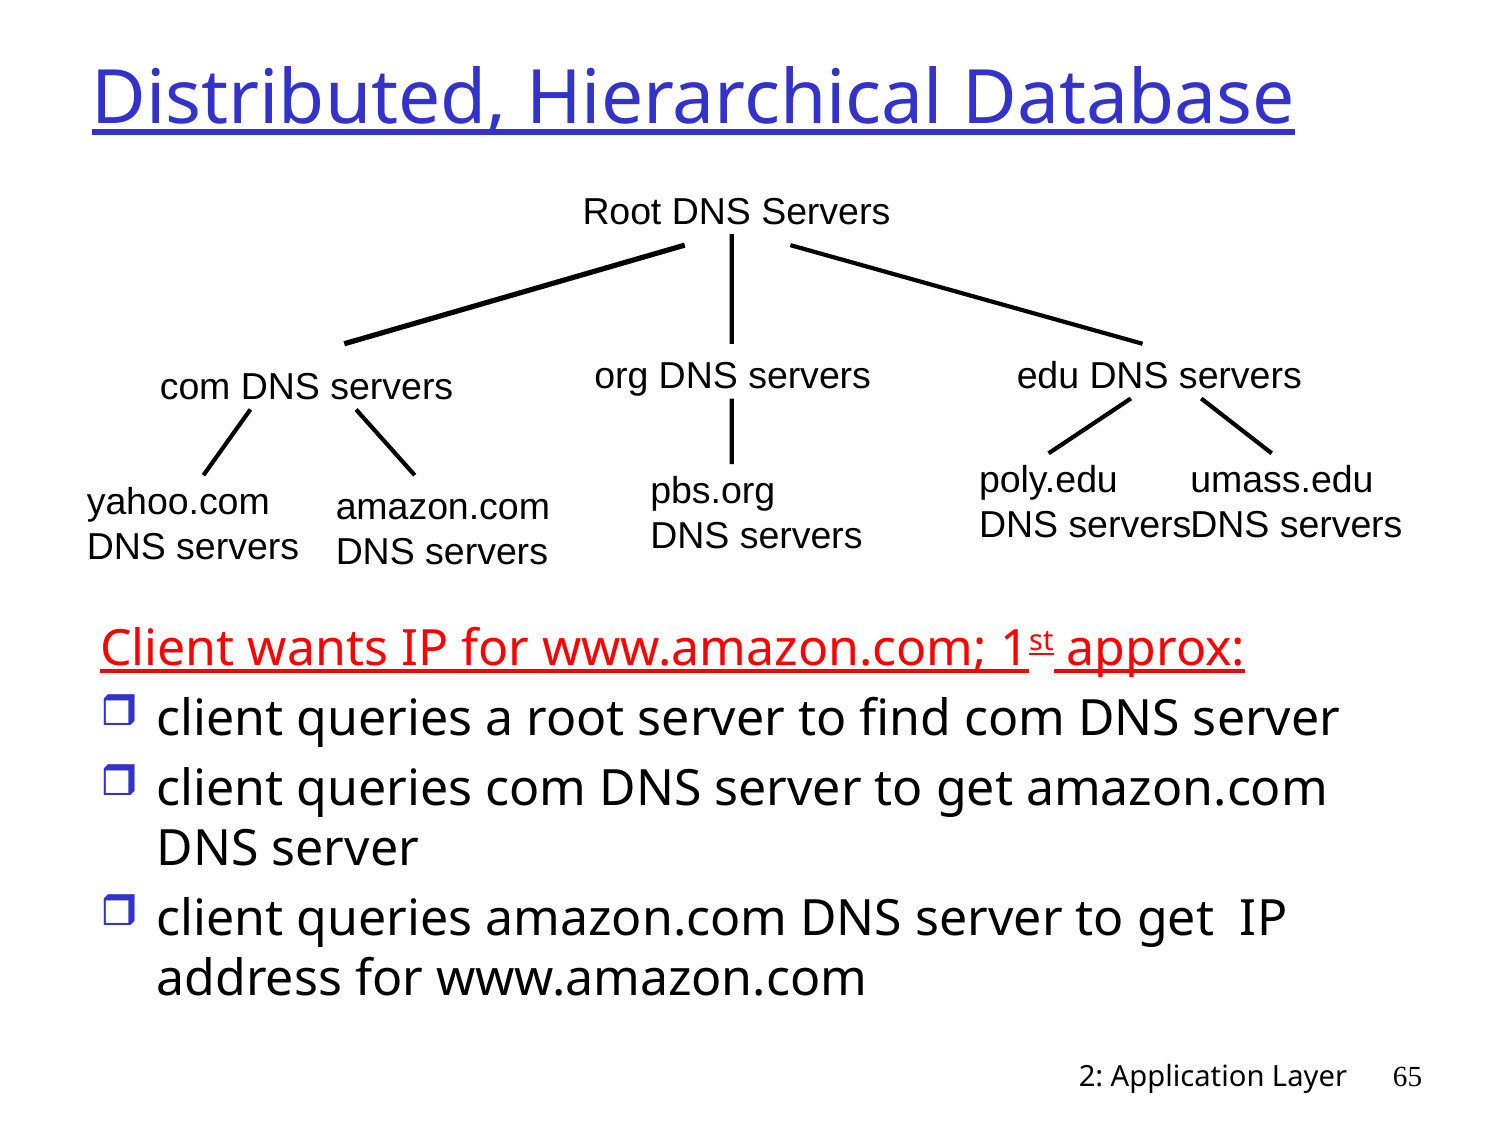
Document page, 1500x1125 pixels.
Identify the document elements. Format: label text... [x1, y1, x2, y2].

list Client wants IP for www.amazon.com; 1st approx: client queries a root server to find com DNS server client queries com DNS server to get amazon.com DNS server client queries amazon.com DNS server to get IP address for www.amazon.com [85, 607, 1427, 1070]
footer 2: Application Layer [887, 1070, 1362, 1125]
slide_number 65 [1362, 1049, 1438, 1125]
title Distributed, Hierarchical Database [76, 0, 1353, 177]
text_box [71, 179, 1419, 581]
